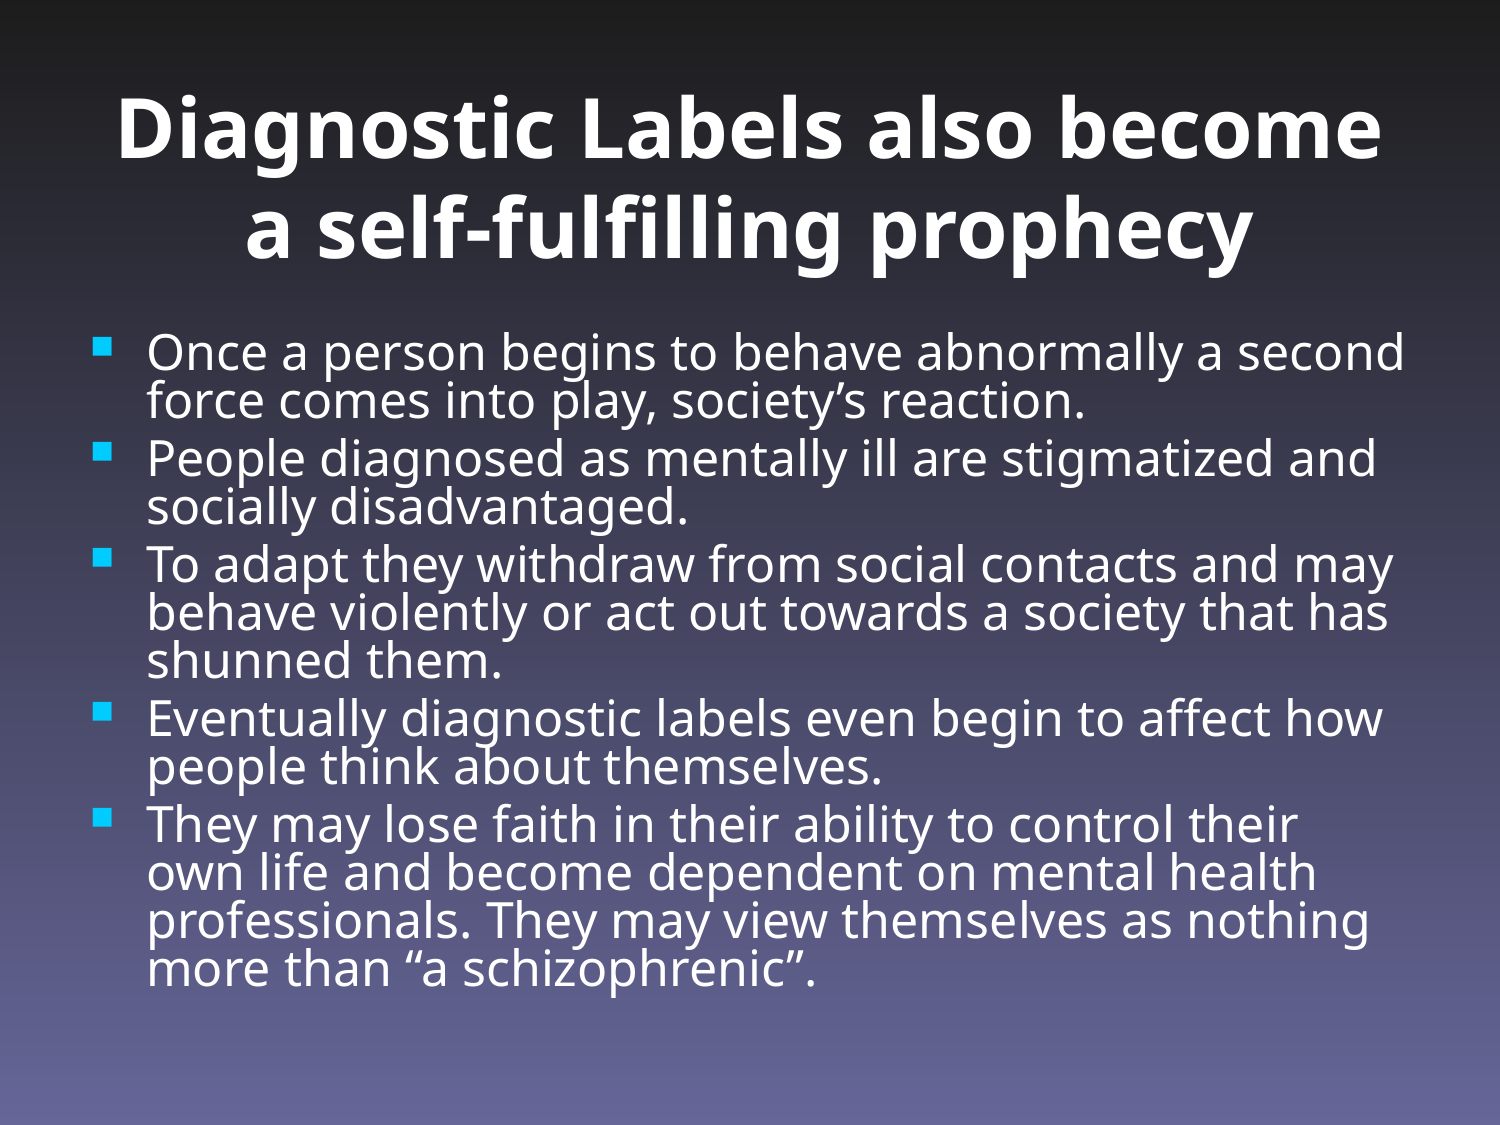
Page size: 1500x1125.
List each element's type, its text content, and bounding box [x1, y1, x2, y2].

list Once a person begins to behave abnormally a second force comes into play, society’s reaction. People diagnosed as mentally ill are stigmatized and socially disadvantaged. To adapt they withdraw from social contacts and may behave violently or act out towards a society that has shunned them. Eventually diagnostic labels even begin to affect how people think about themselves. They may lose faith in their ability to control their own life and become dependent on mental health professionals. They may view themselves as nothing more than “a schizophrenic”. [74, 324, 1426, 1071]
title Diagnostic Labels also become a self-fulfilling prophecy [74, 62, 1426, 288]
